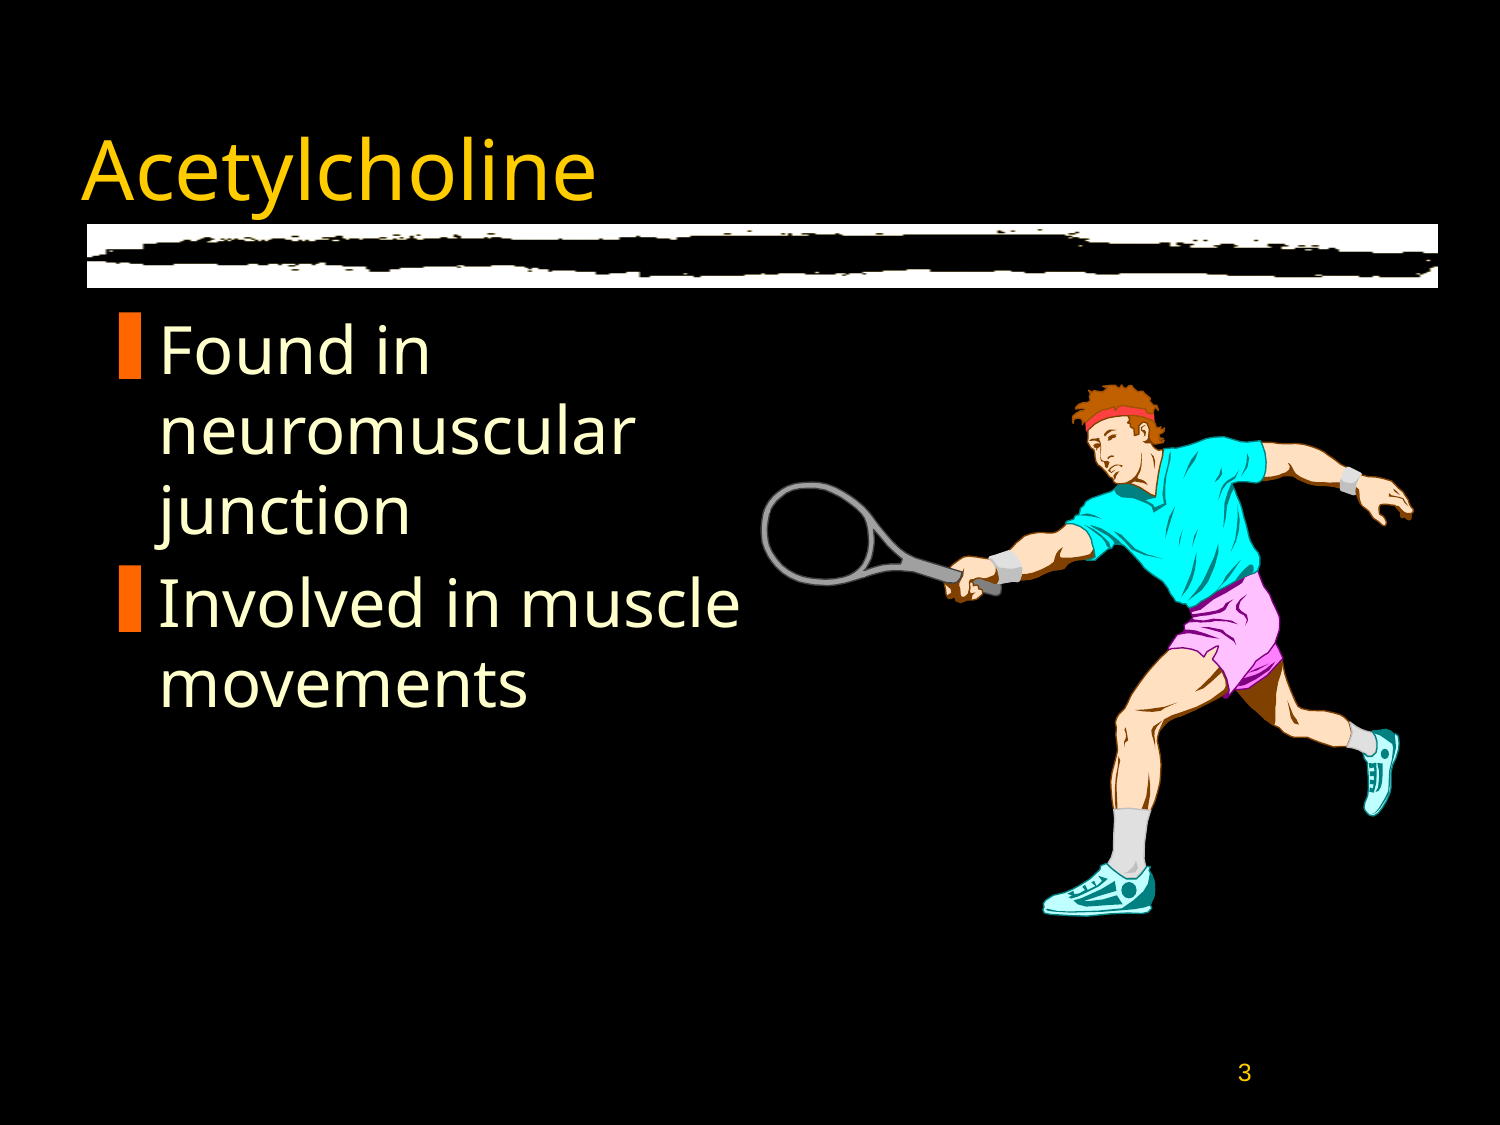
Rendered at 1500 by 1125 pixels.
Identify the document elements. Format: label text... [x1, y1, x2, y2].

title Acetylcholine [66, 37, 1342, 226]
list Found in neuromuscular junction Involved in muscle movements [87, 299, 763, 976]
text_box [758, 383, 1417, 920]
